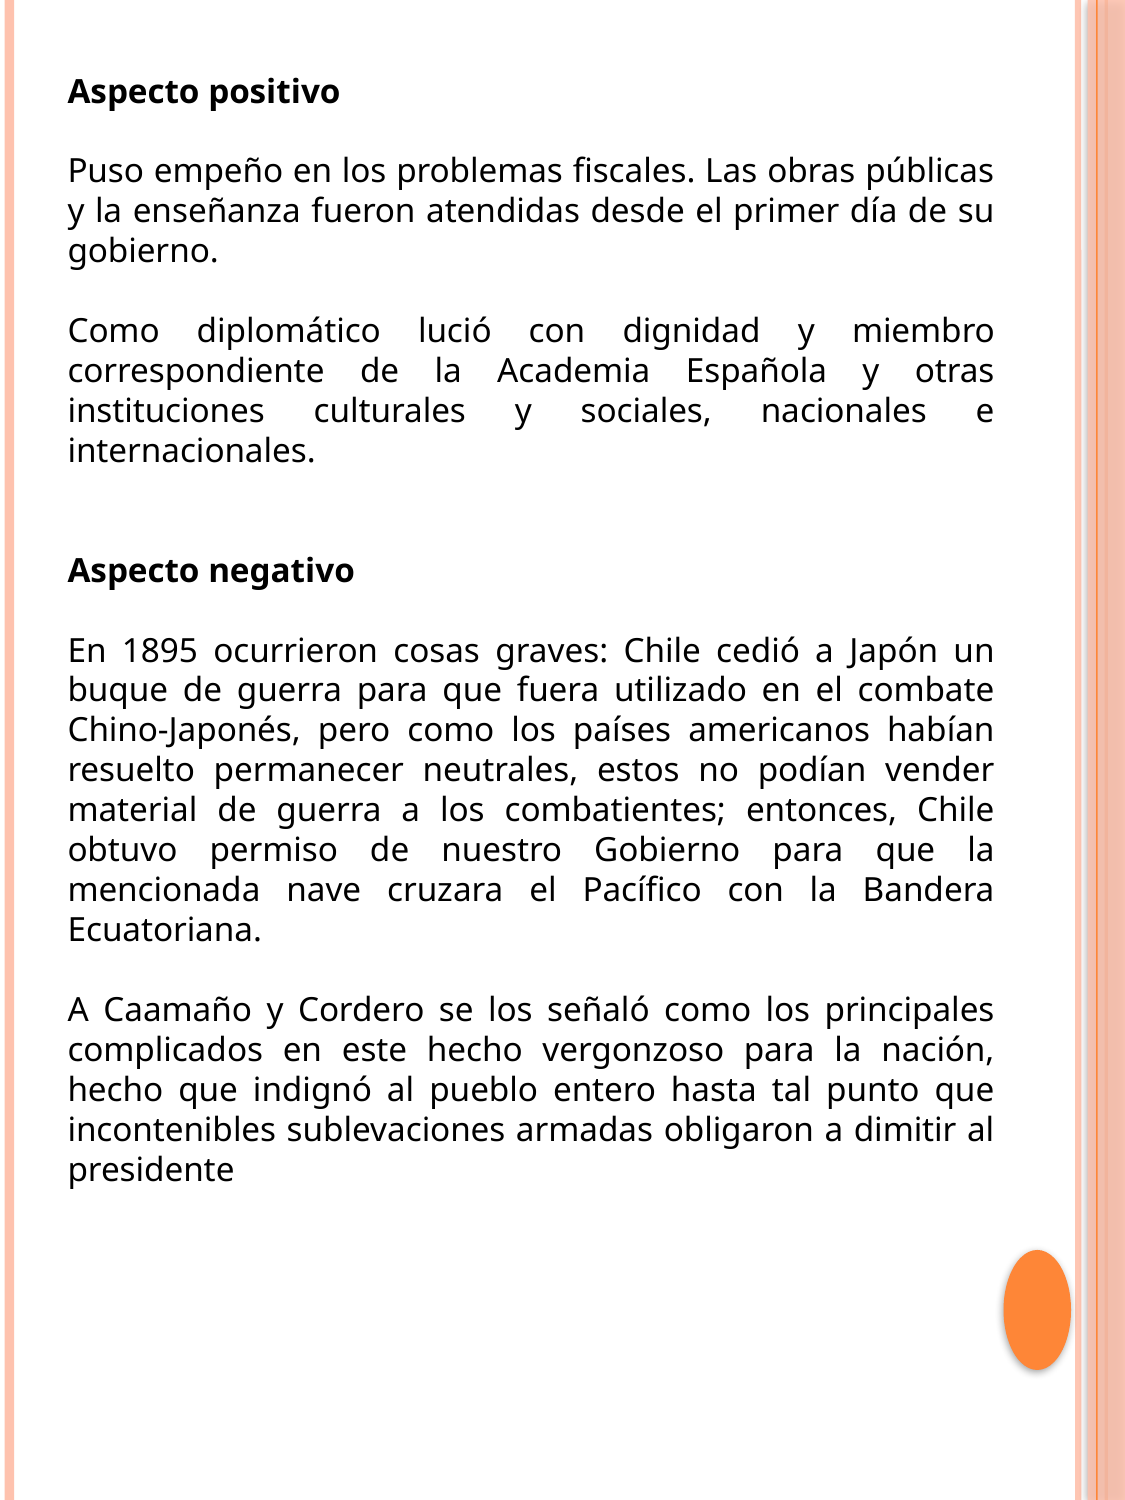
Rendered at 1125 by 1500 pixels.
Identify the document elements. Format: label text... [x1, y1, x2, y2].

text_box Aspecto positivo Puso empeño en los problemas fiscales. Las obras públicas y la enseñanza fueron atendidas desde el primer día de su gobierno. Como diplomático lució con dignidad y miembro correspondiente de la Academia Española y otras instituciones culturales y sociales, nacionales e internacionales. Aspecto negativo En 1895 ocurrieron cosas graves: Chile cedió a Japón un buque de guerra para que fuera utilizado en el combate Chino-Japonés, pero como los países americanos habían resuelto permanecer neutrales, estos no podían vender material de guerra a los combatientes; entonces, Chile obtuvo permiso de nuestro Gobierno para que la mencionada nave cruzara el Pacífico con la Bandera Ecuatoriana. A Caamaño y Cordero se los señaló como los principales complicados en este hecho vergonzoso para la nación, hecho que indignó al pueblo entero hasta tal punto que incontenibles sublevaciones armadas obligaron a dimitir al presidente [52, 62, 1011, 1195]
